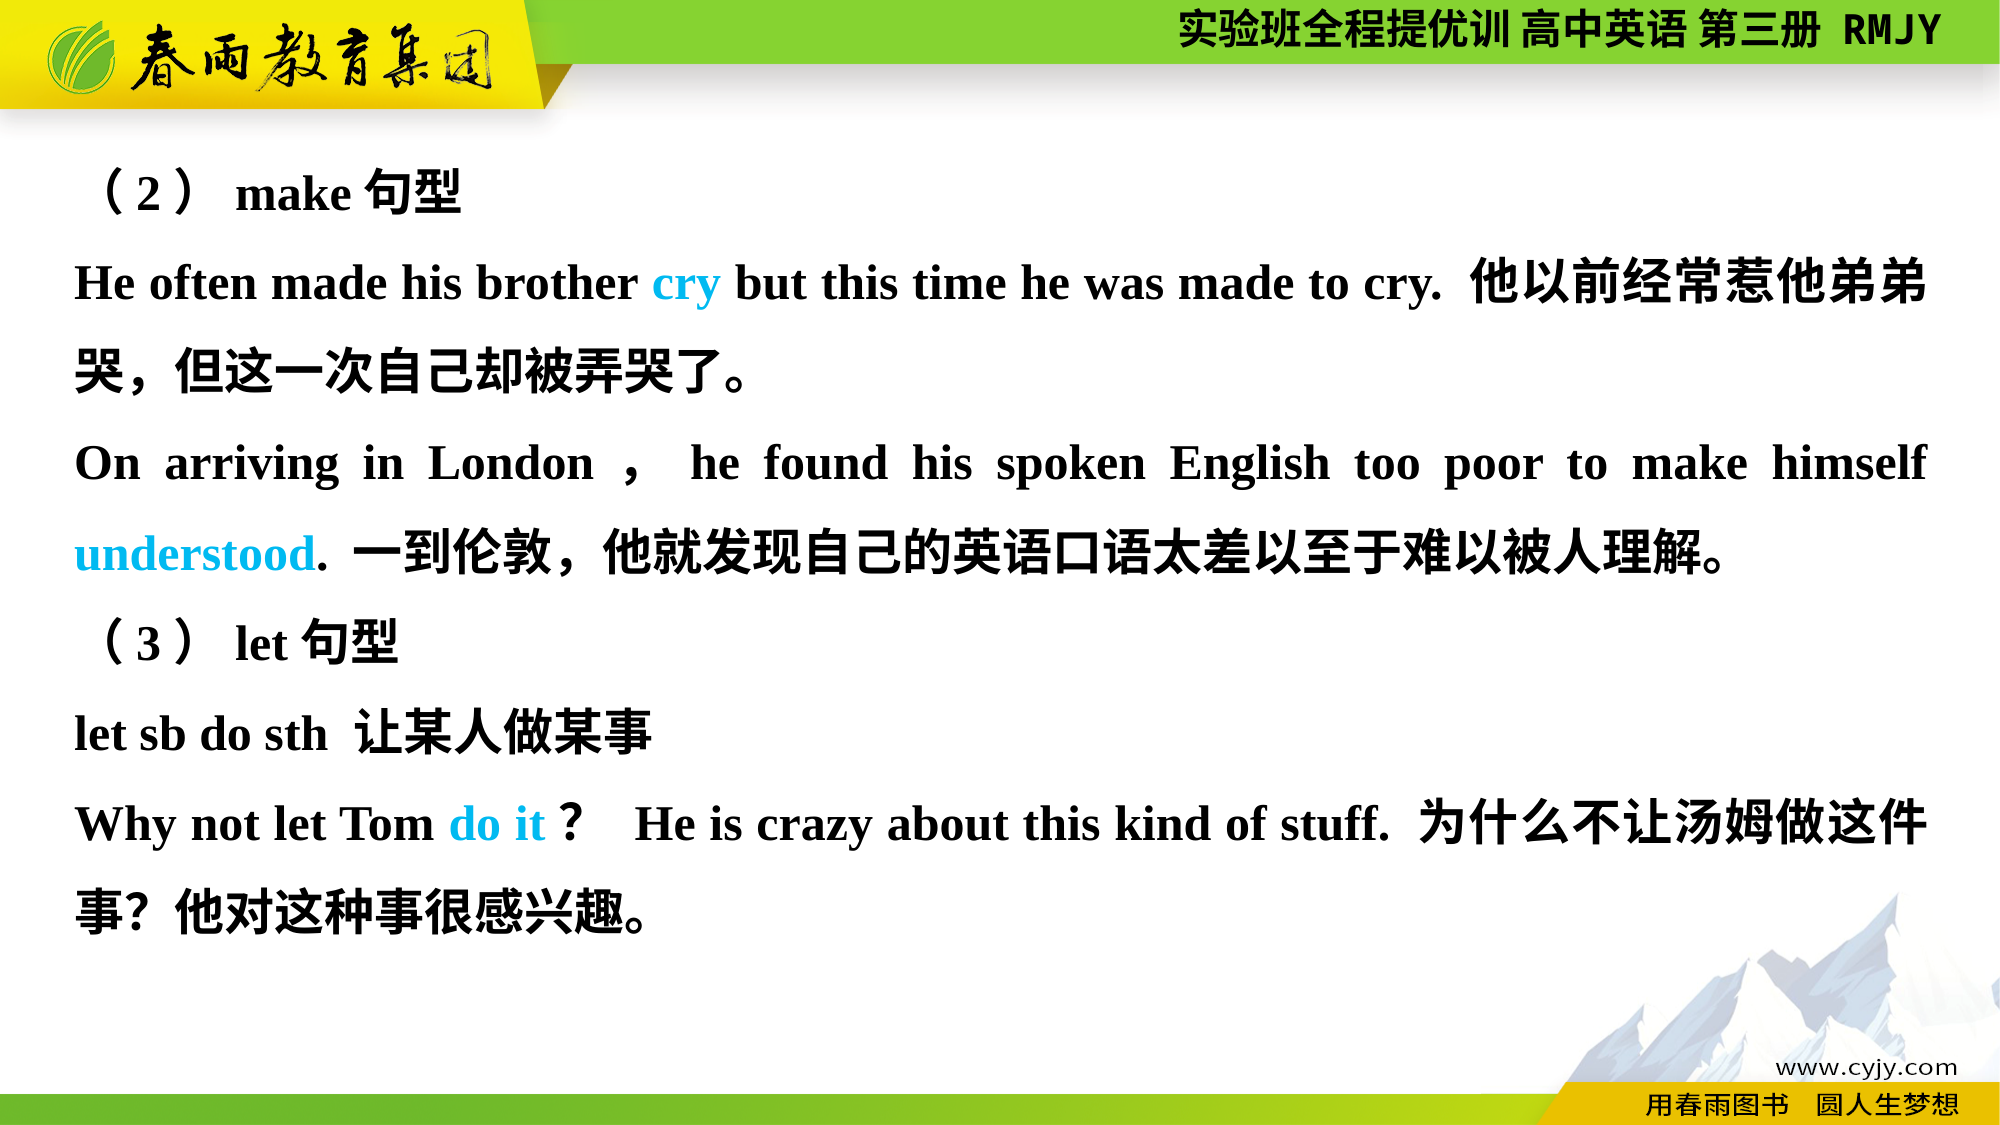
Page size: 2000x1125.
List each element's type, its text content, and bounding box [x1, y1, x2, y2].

list （2）make句型 He often made his brother cry but this time he was made to cry. 他以前经常惹他弟弟哭，但这一次自己却被弄哭了。 On arriving in London，he found his spoken English too poor to make himself understood. 一到伦敦，他就发现自己的英语口语太差以至于难以被人理解。 （3）let句型 let sb do sth 让某人做某事 Why not let Tom do it？ He is crazy about this kind of stuff. 为什么不让汤姆做这件事？他对这种事很感兴趣。 [59, 122, 1944, 944]
picture [0, 0, 2000, 1125]
